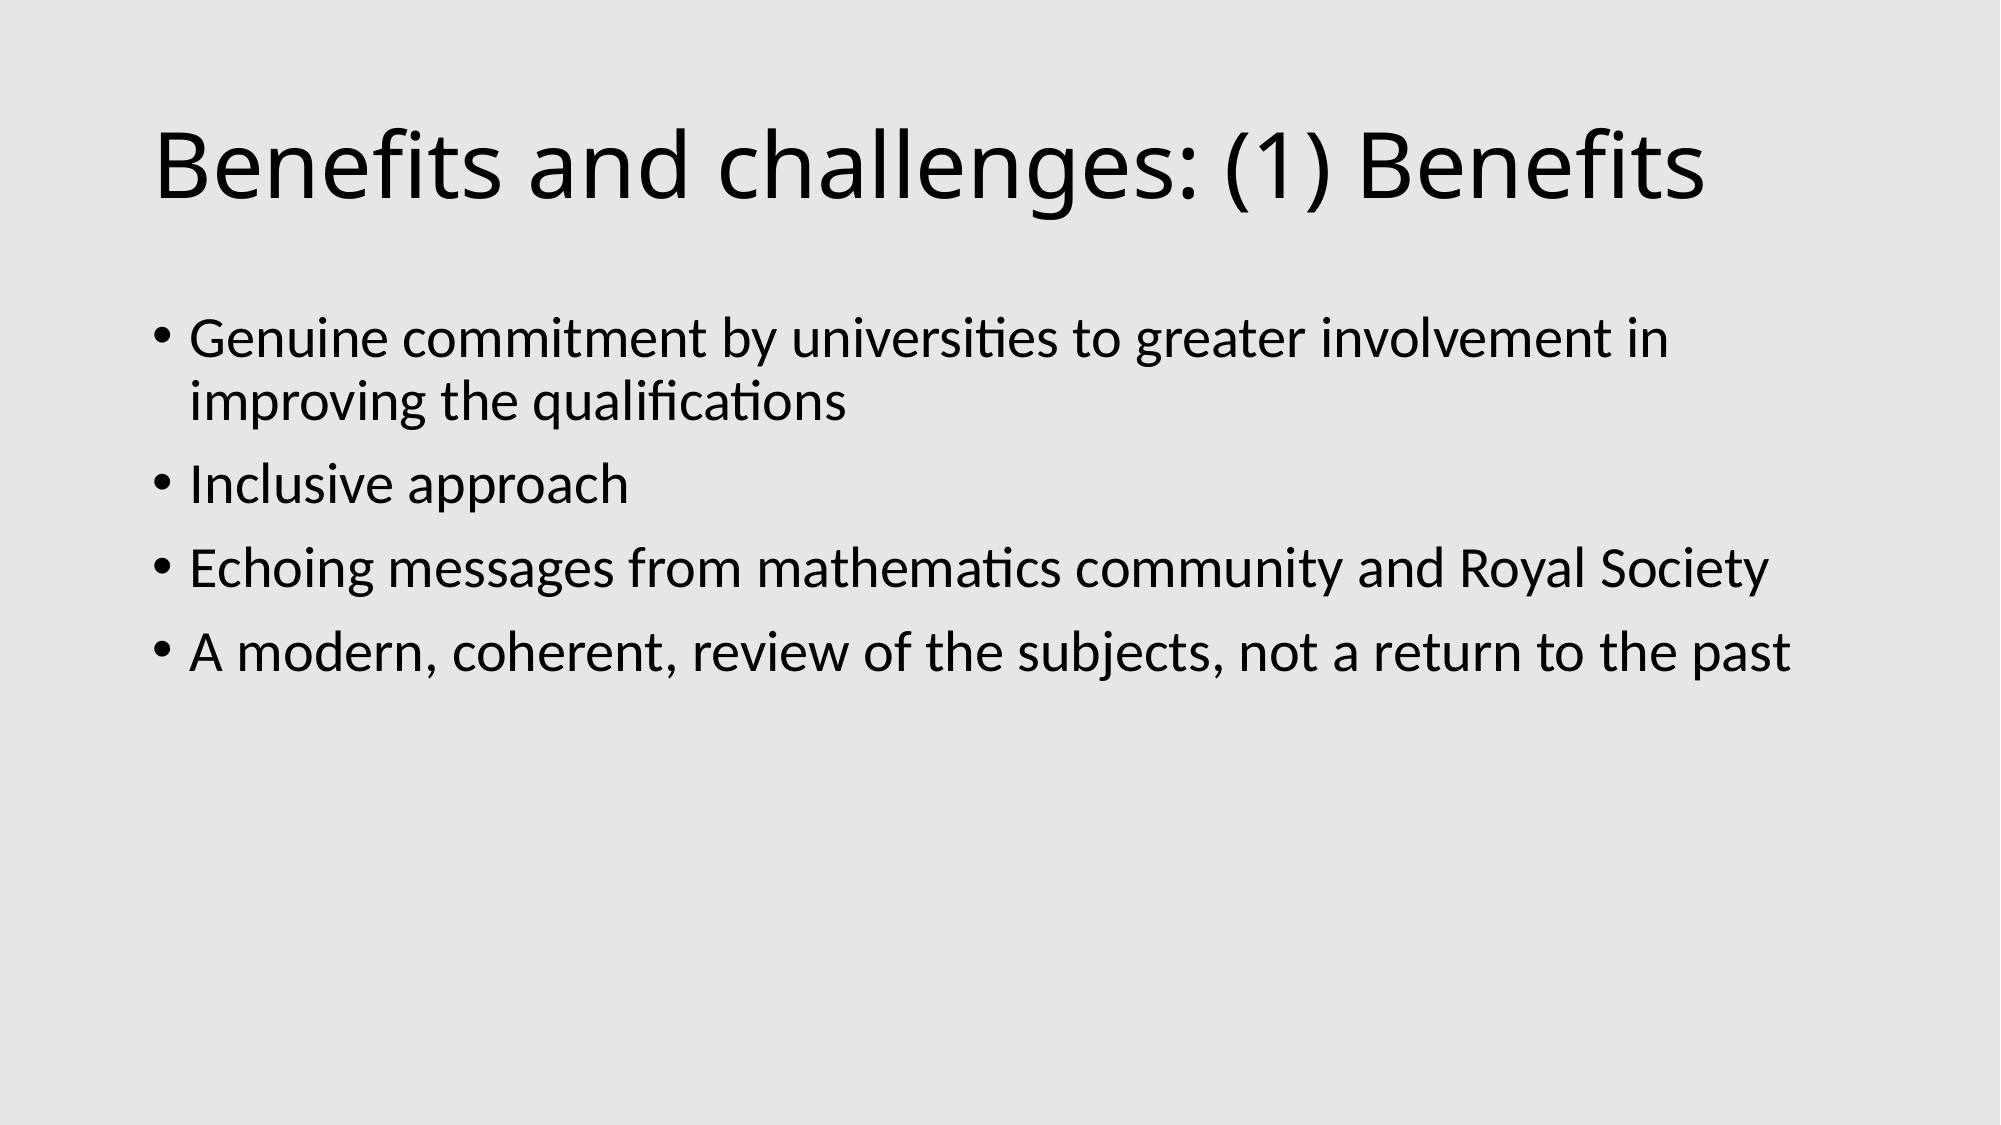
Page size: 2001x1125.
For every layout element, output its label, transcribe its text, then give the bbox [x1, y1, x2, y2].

list Genuine commitment by universities to greater involvement in improving the qualifications Inclusive approach Echoing messages from mathematics community and Royal Society A modern, coherent, review of the subjects, not a return to the past [137, 299, 1863, 1014]
title Benefits and challenges: (1) Benefits [137, 59, 1863, 278]
